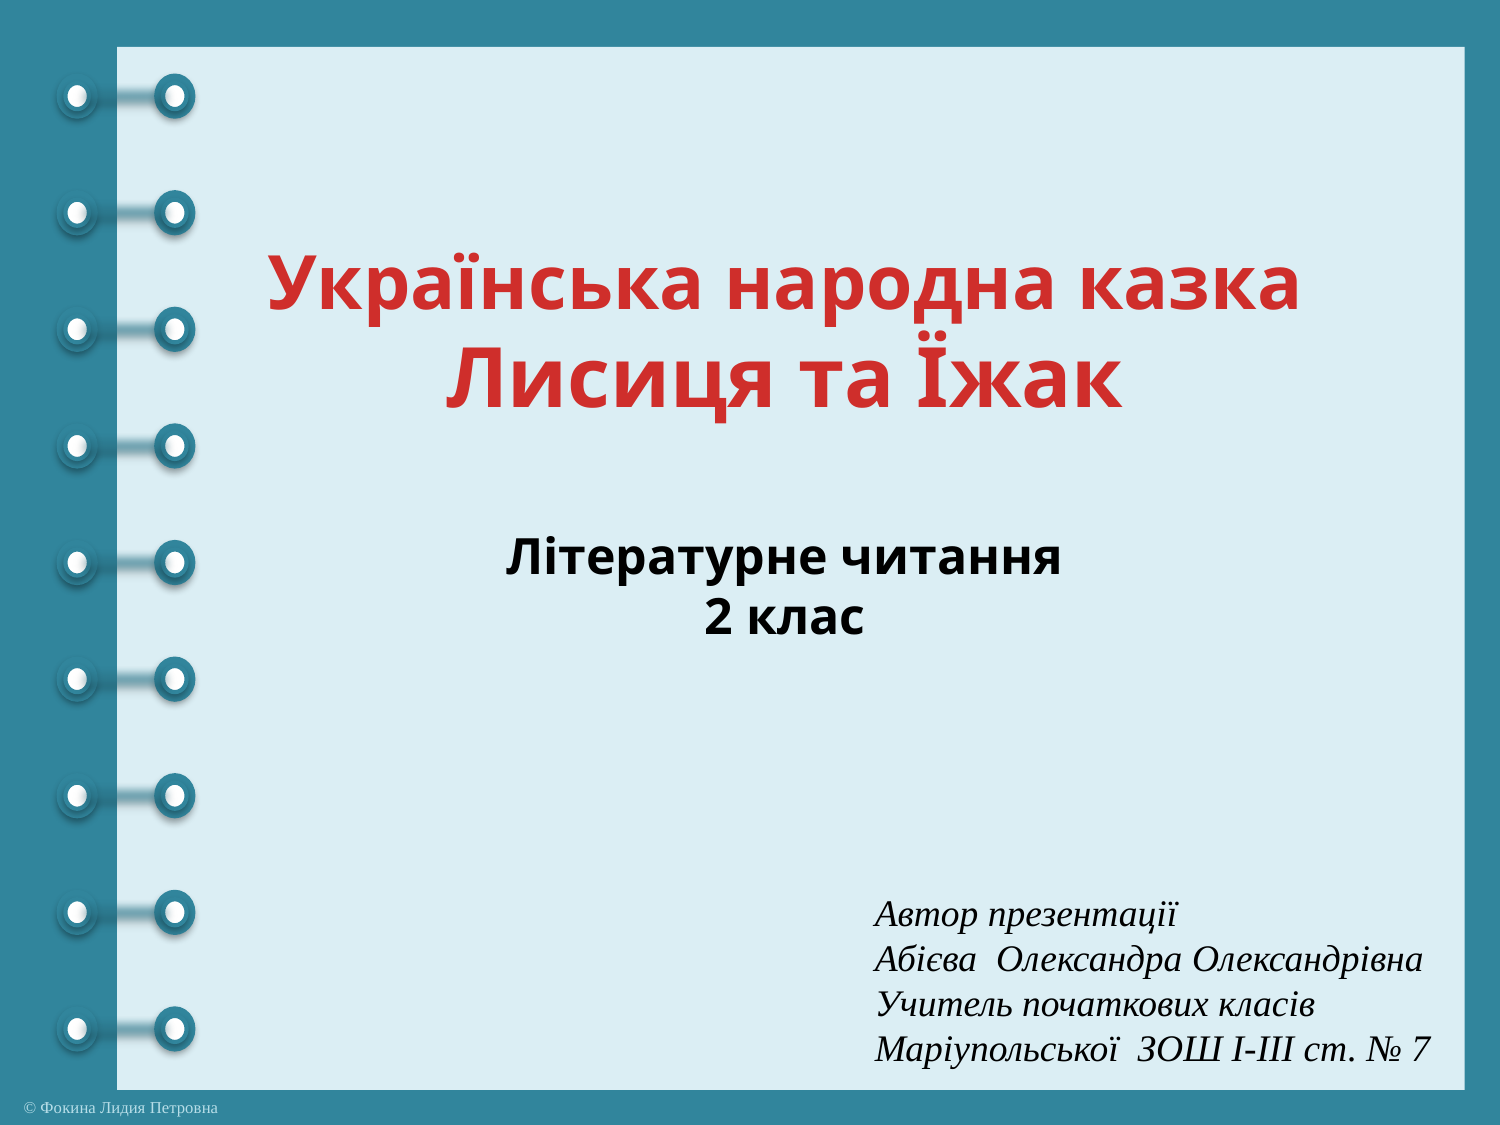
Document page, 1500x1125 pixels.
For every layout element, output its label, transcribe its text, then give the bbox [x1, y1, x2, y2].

title Українська народна казка Лисиця та Їжак Літературне читання 2 клас [147, 226, 1423, 468]
text_box Автор презентації Абієва Олександра Олександрівна Учитель початкових класів Маріупольської ЗОШ І-ІІІ ст. № 7 [860, 881, 1446, 1077]
